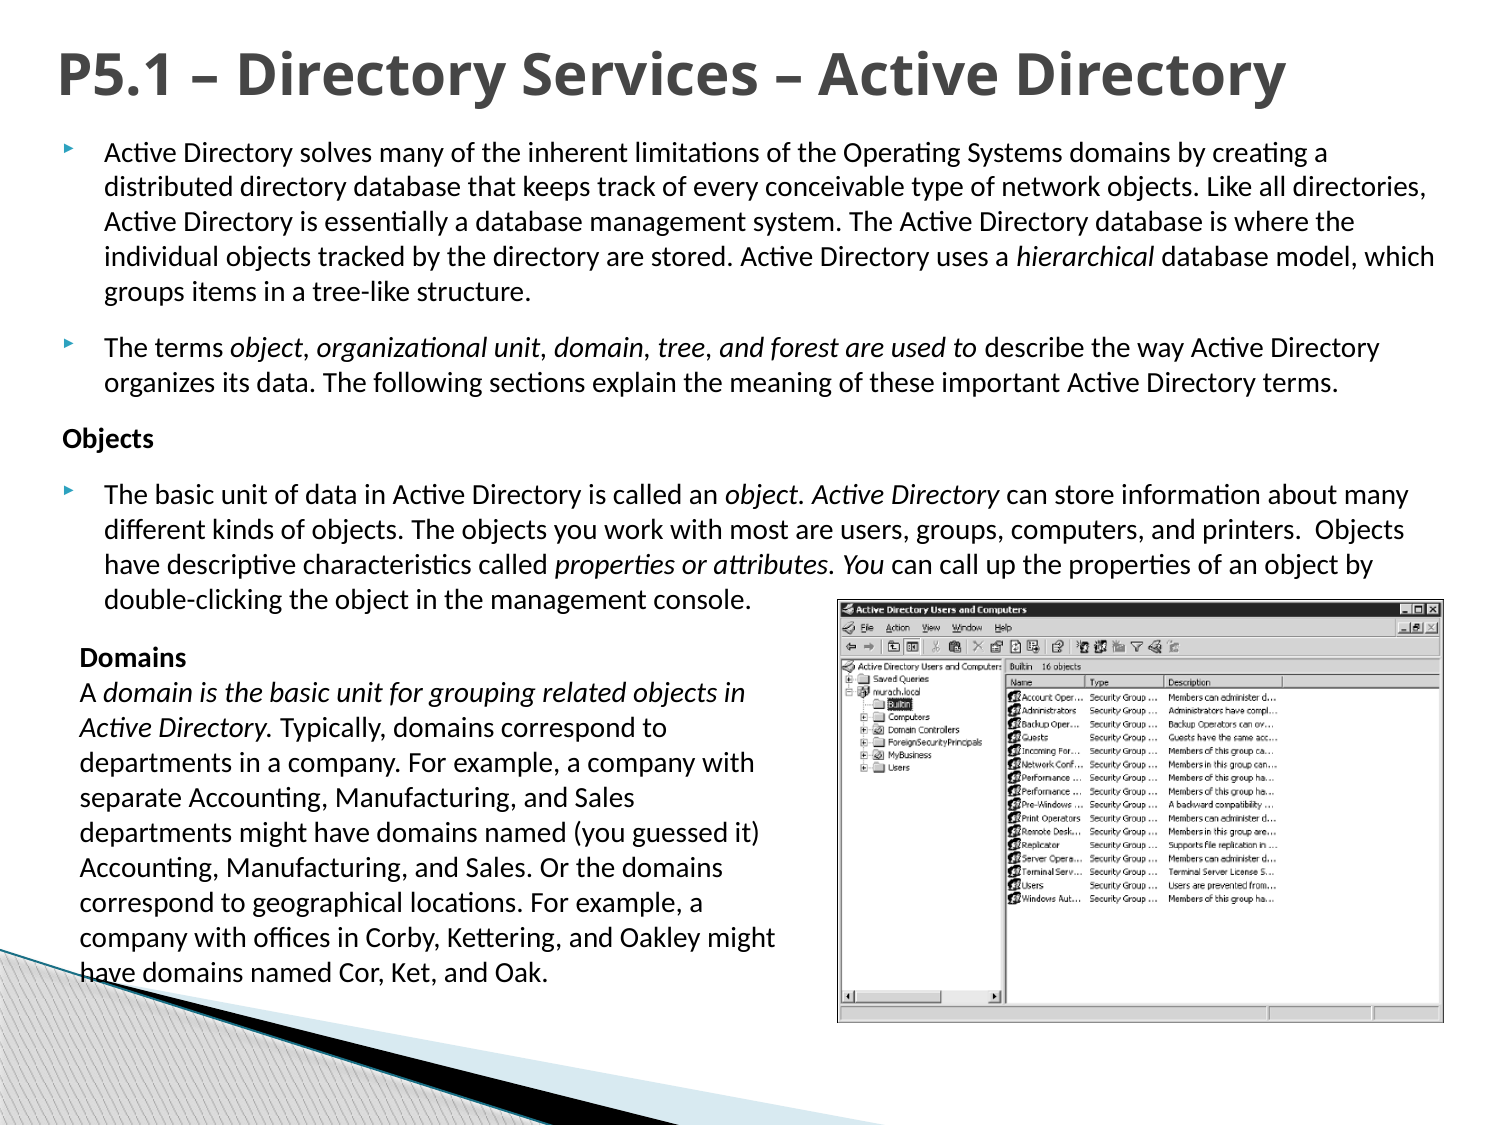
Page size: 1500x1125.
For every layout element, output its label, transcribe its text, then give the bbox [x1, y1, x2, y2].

list Active Directory solves many of the inherent limitations of the Operating Systems domains by creating a distributed directory database that keeps track of every conceivable type of network objects. Like all directories, Active Directory is essentially a database management system. The Active Directory database is where the individual objects tracked by the directory are stored. Active Directory uses a hierarchical database model, which groups items in a tree-like structure. The terms object, organizational unit, domain, tree, and forest are used to describe the way Active Directory organizes its data. The following sections explain the meaning of these important Active Directory terms. Objects The basic unit of data in Active Directory is called an object. Active Directory can store information about many different kinds of objects. The objects you work with most are users, groups, computers, and printers. Objects have descriptive characteristics called properties or attributes. You can call up the properties of an object by double-clicking the object in the management console. [29, 125, 1459, 539]
text_box Domains A domain is the basic unit for grouping related objects in Active Directory. Typically, domains correspond to departments in a company. For example, a company with separate Accounting, Manufacturing, and Sales departments might have domains named (you guessed it) Accounting, Manufacturing, and Sales. Or the domains correspond to geographical locations. For example, a company with offices in Corby, Kettering, and Oakley might have domains named Cor, Ket, and Oak. [64, 630, 809, 996]
picture [832, 597, 1448, 1023]
title P5.1 – Directory Services – Active Directory [41, 7, 1459, 138]
